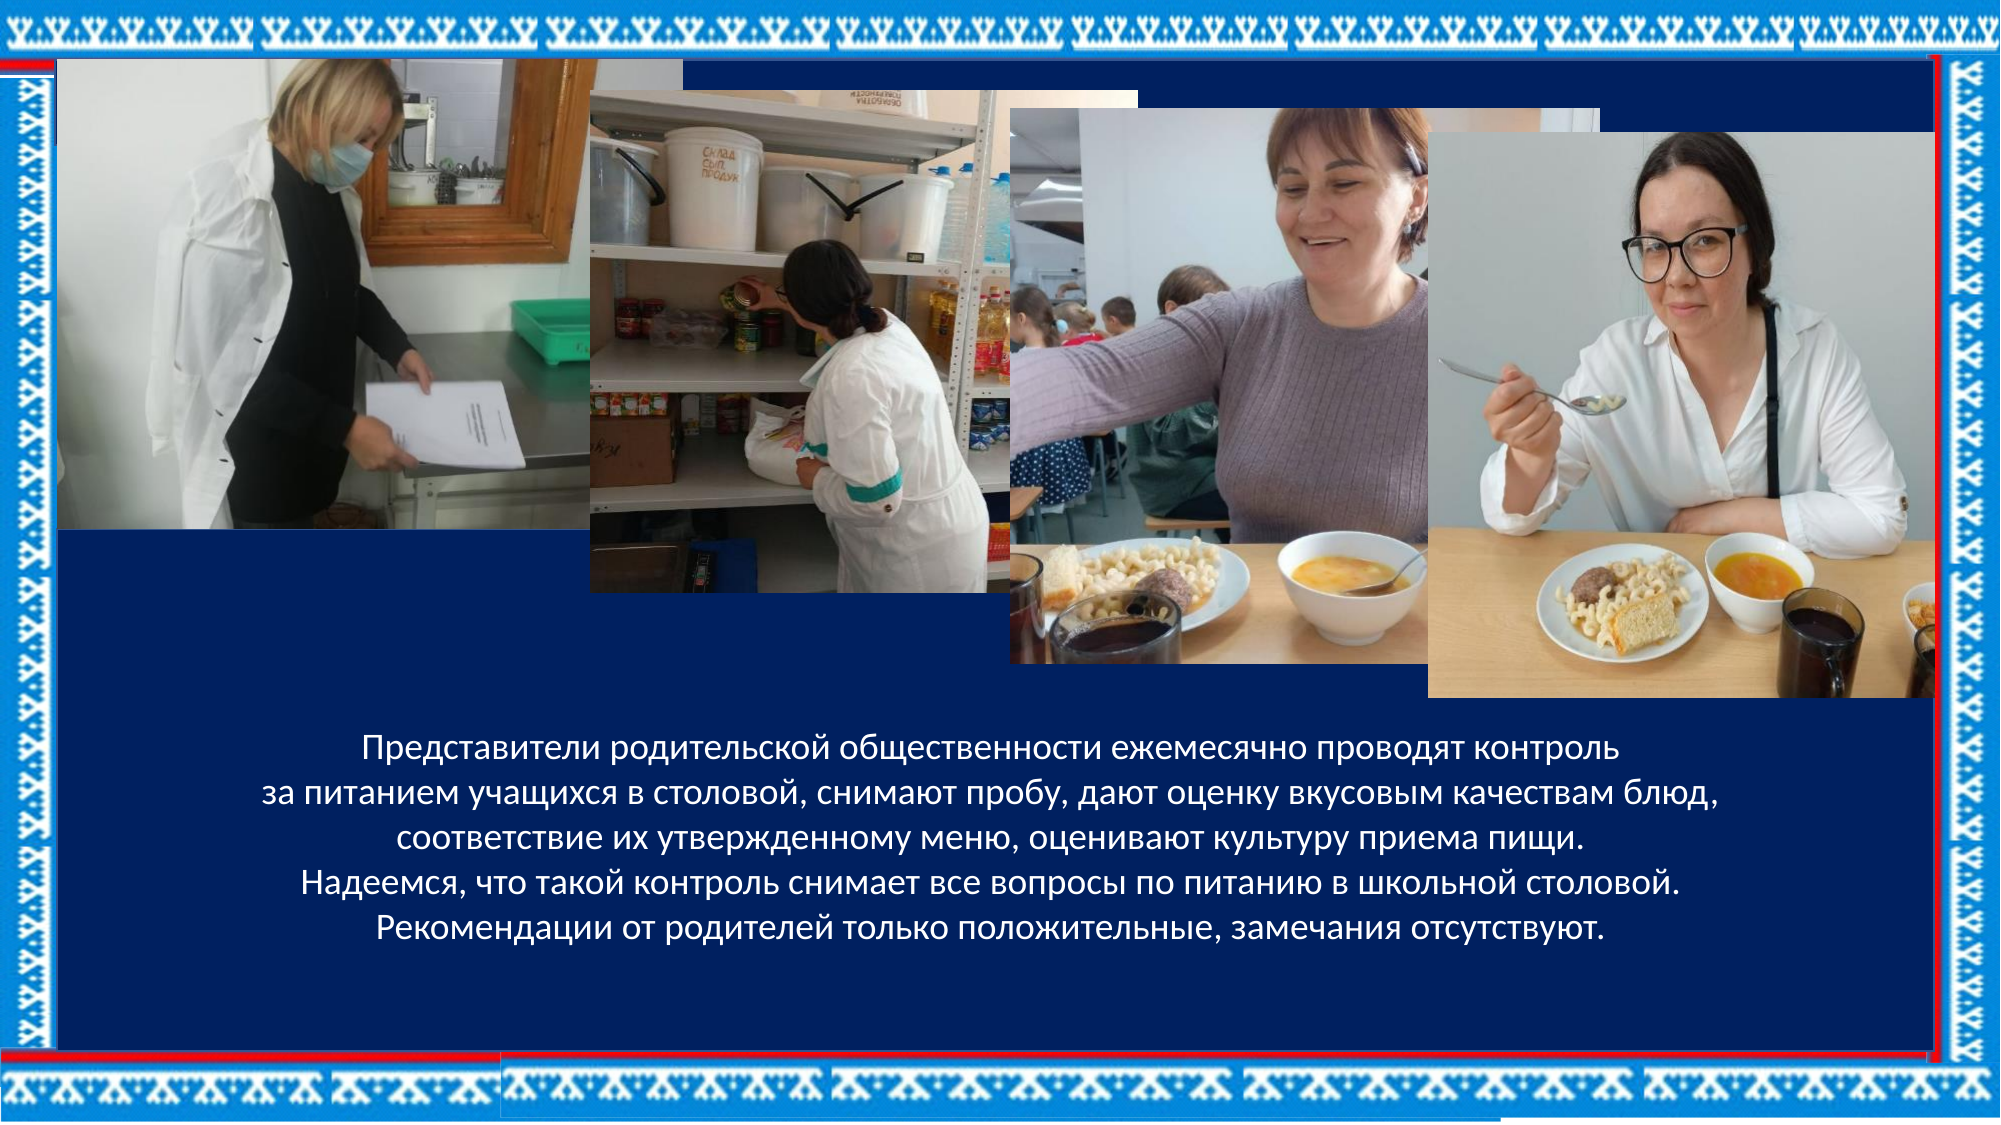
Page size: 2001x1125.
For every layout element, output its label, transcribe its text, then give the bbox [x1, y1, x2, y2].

picture [0, 0, 2000, 1122]
text_box Представители родительской общественности ежемесячно проводят контроль за питанием учащихся в столовой, снимают пробу, дают оценку вкусовым качествам блюд, соответствие их утвержденному меню, оценивают культуру приема пищи. Надеемся, что такой контроль снимает все вопросы по питанию в школьной столовой. Рекомендации от родителей только положительные, замечания отсутствуют. [74, 529, 1935, 1047]
